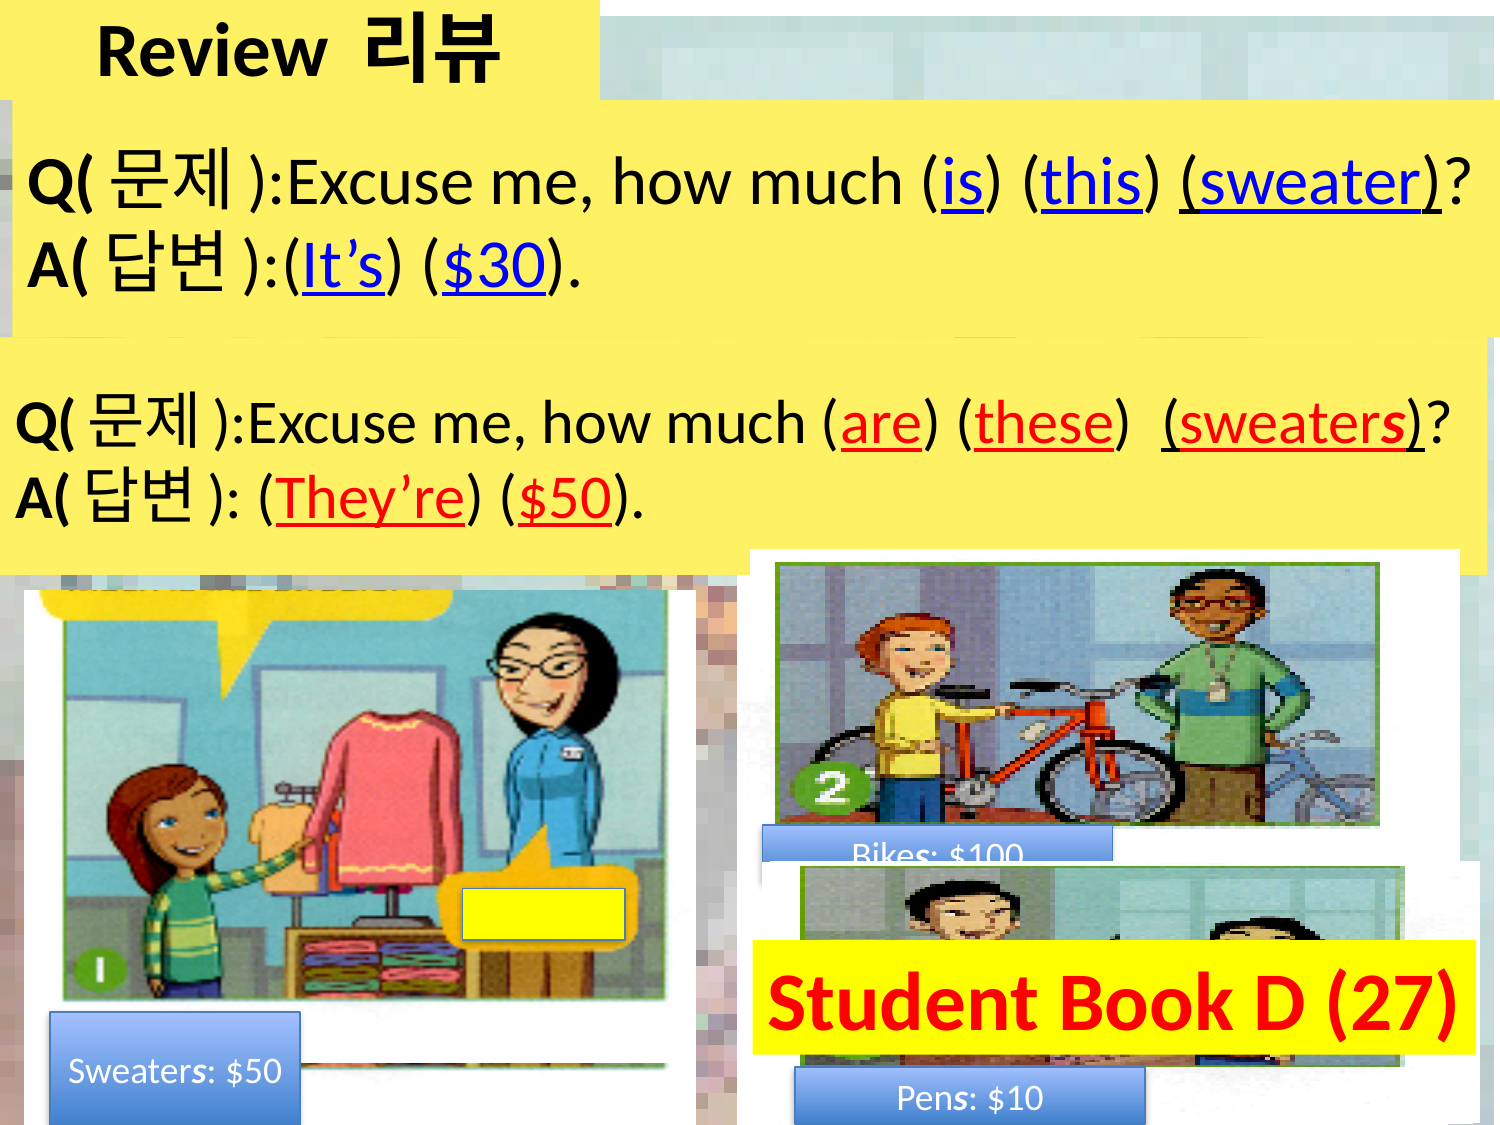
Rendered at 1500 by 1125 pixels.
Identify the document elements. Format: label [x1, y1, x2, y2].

text_box [769, 861, 1481, 1125]
picture [0, 0, 1500, 1125]
text_box [24, 590, 696, 1125]
text_box [749, 549, 1461, 891]
